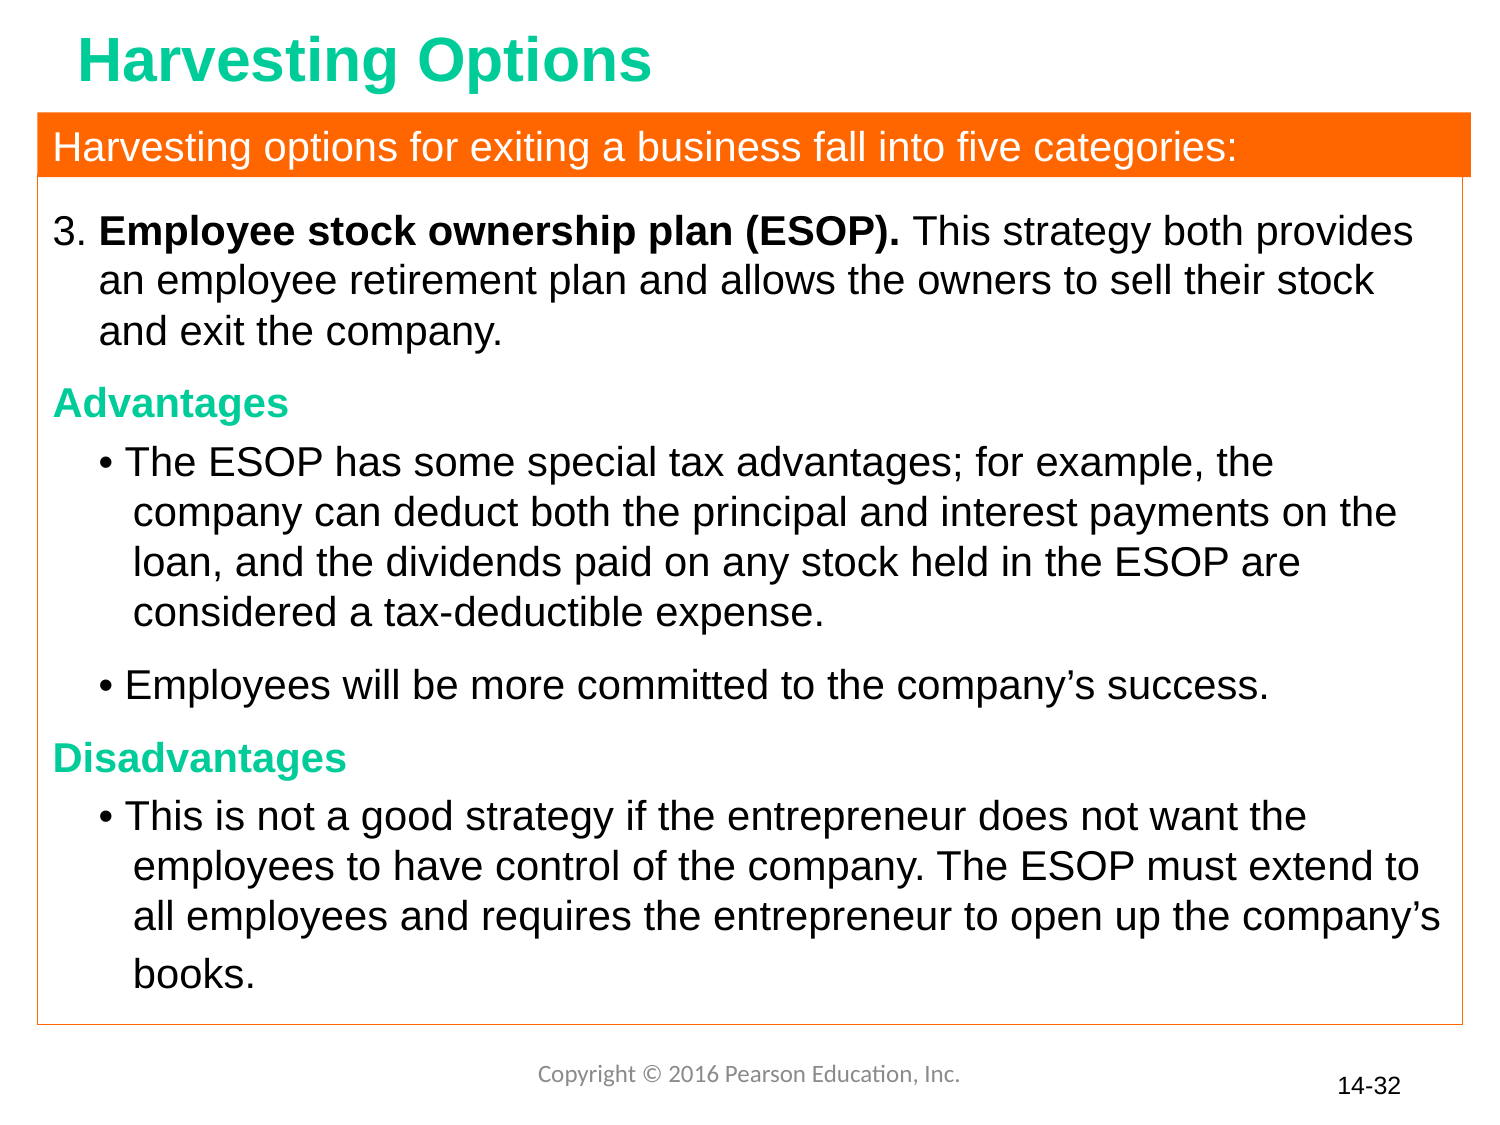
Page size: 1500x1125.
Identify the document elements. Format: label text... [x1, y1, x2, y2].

footer Copyright © 2016 Pearson Education, Inc. [512, 1042, 988, 1103]
list 3. Employee stock ownership plan (ESOP). This strategy both provides an employee retirement plan and allows the owners to sell their stock and exit the company. Advantages • The ESOP has some special tax advantages; for example, the company can deduct both the principal and interest payments on the loan, and the dividends paid on any stock held in the ESOP are considered a tax-deductible expense. • Employees will be more committed to the company’s success. Disadvantages • This is not a good strategy if the entrepreneur does not want the employees to have control of the company. The ESOP must extend to all employees and requires the entrepreneur to open up the company’s books. [37, 178, 1463, 1025]
text_box Harvesting options for exiting a business fall into five categories: [37, 112, 1471, 178]
title Harvesting Options [62, 0, 1413, 150]
